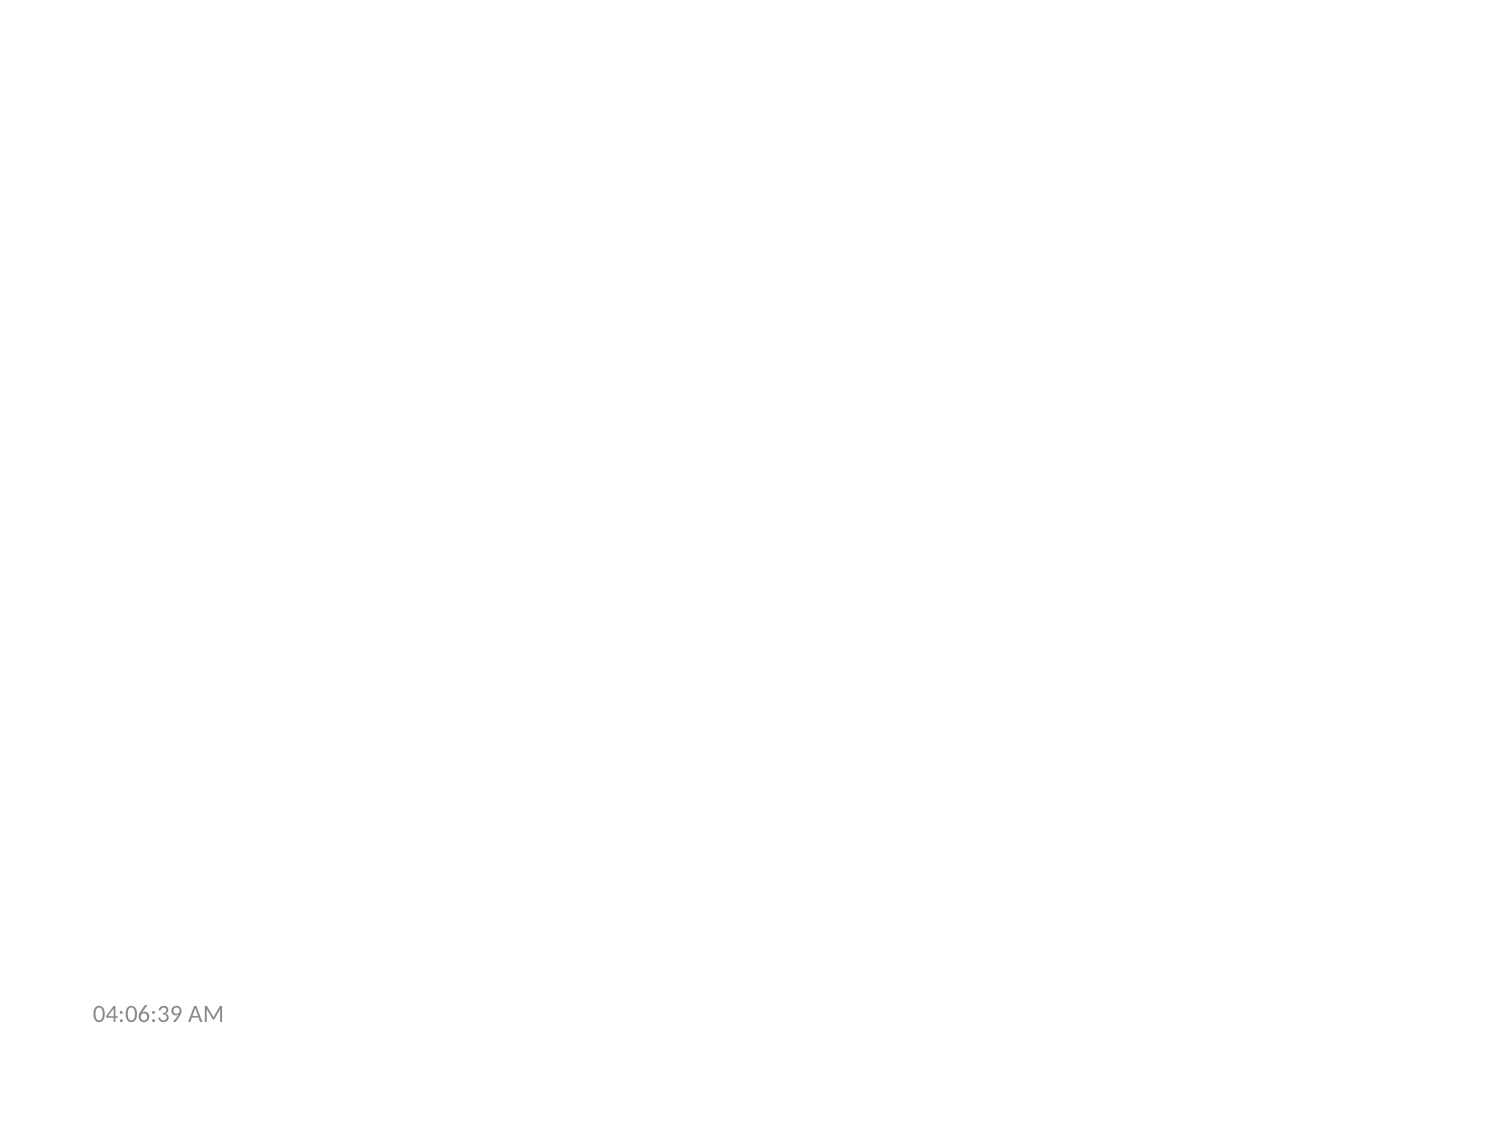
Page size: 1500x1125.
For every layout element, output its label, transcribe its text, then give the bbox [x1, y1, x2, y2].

text_box 3:35:09 PM [77, 982, 428, 1043]
